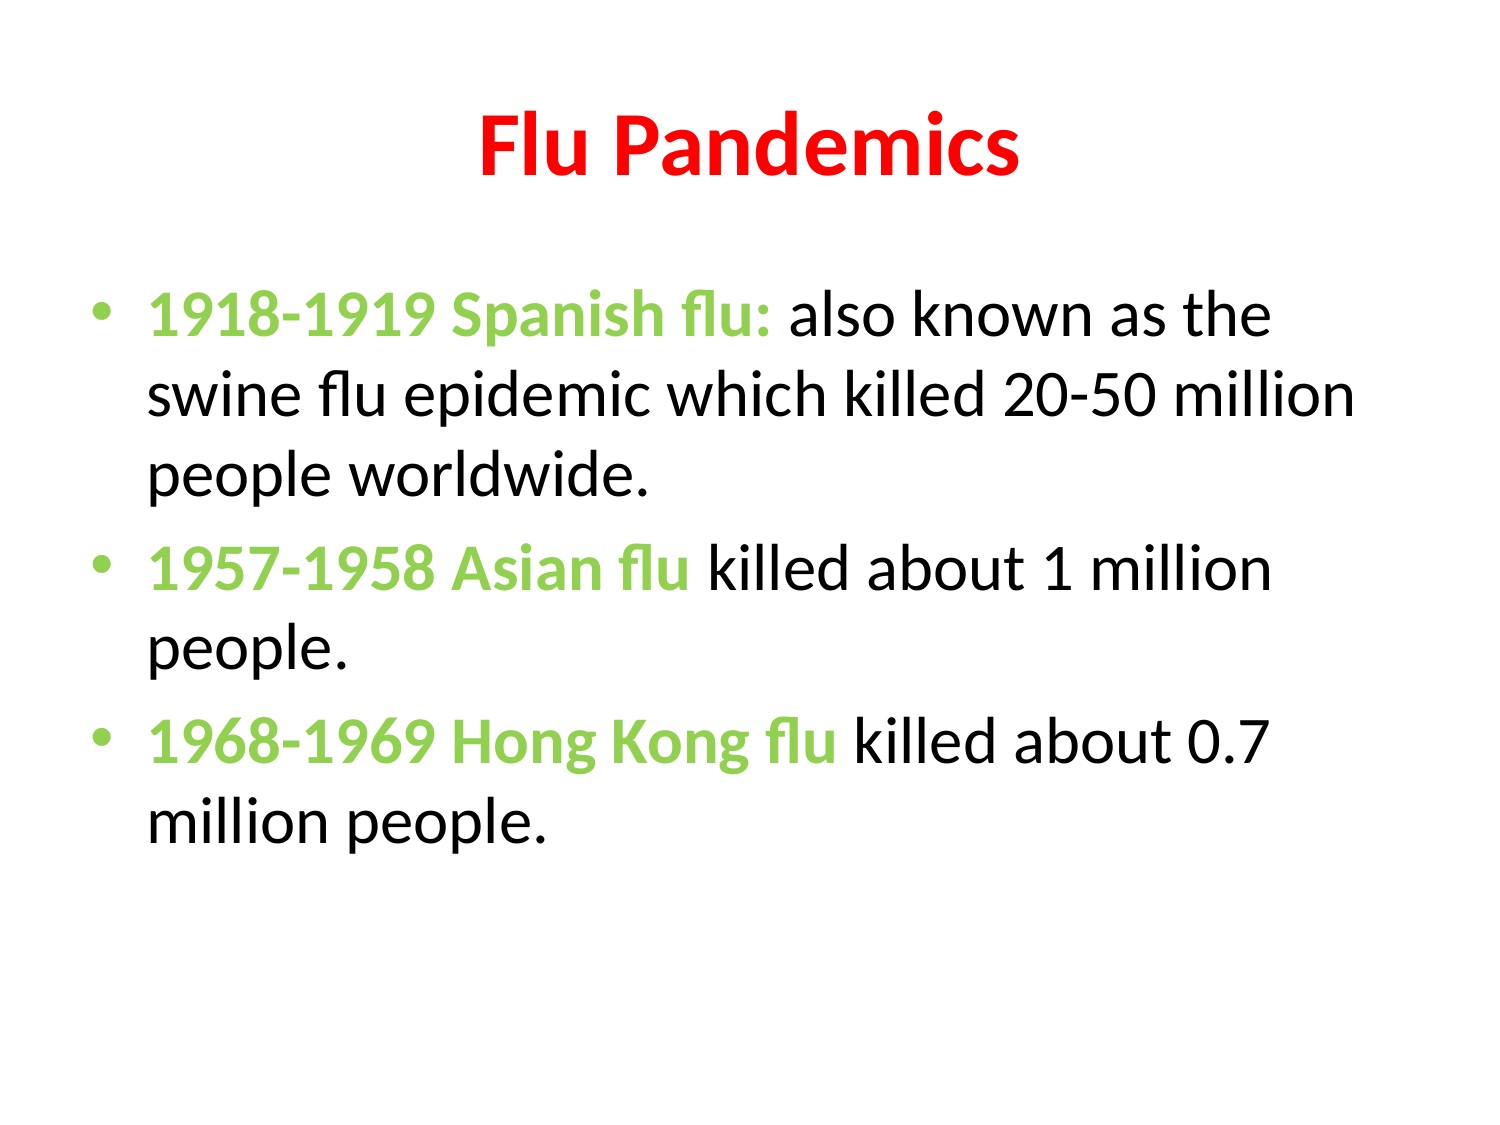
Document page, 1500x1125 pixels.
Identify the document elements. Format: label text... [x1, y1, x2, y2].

list 1918-1919 Spanish flu: also known as the swine flu epidemic which killed 20-50 million people worldwide. 1957-1958 Asian flu killed about 1 million people. 1968-1969 Hong Kong flu killed about 0.7 million people. [75, 262, 1425, 1005]
title Flu Pandemics [75, 45, 1425, 233]
